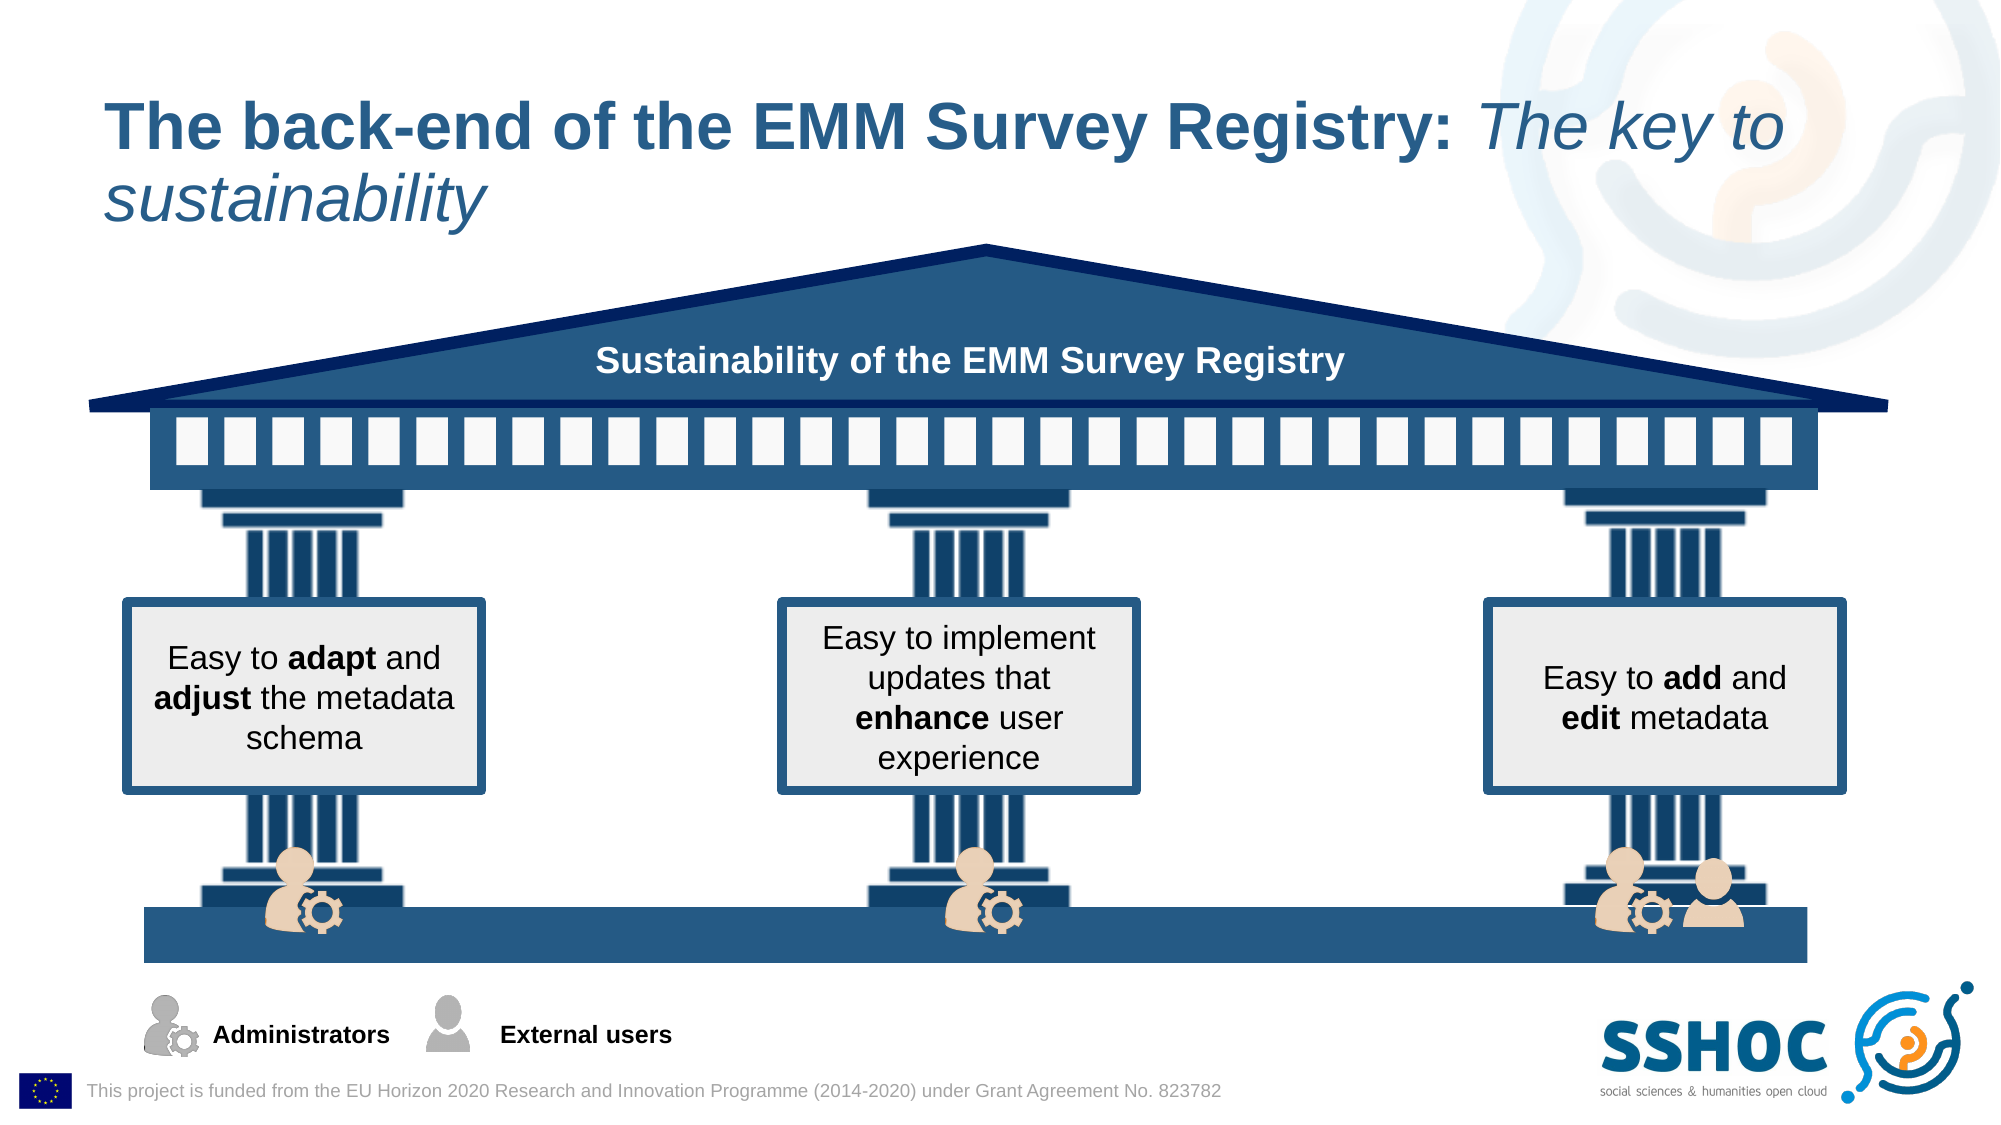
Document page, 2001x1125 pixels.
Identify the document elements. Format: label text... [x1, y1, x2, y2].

text_box The back-end of the EMM Survey Registry: The key to sustainability [89, 84, 1888, 249]
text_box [89, 249, 1888, 1058]
picture [1597, 965, 2001, 1118]
picture [19, 1073, 72, 1109]
